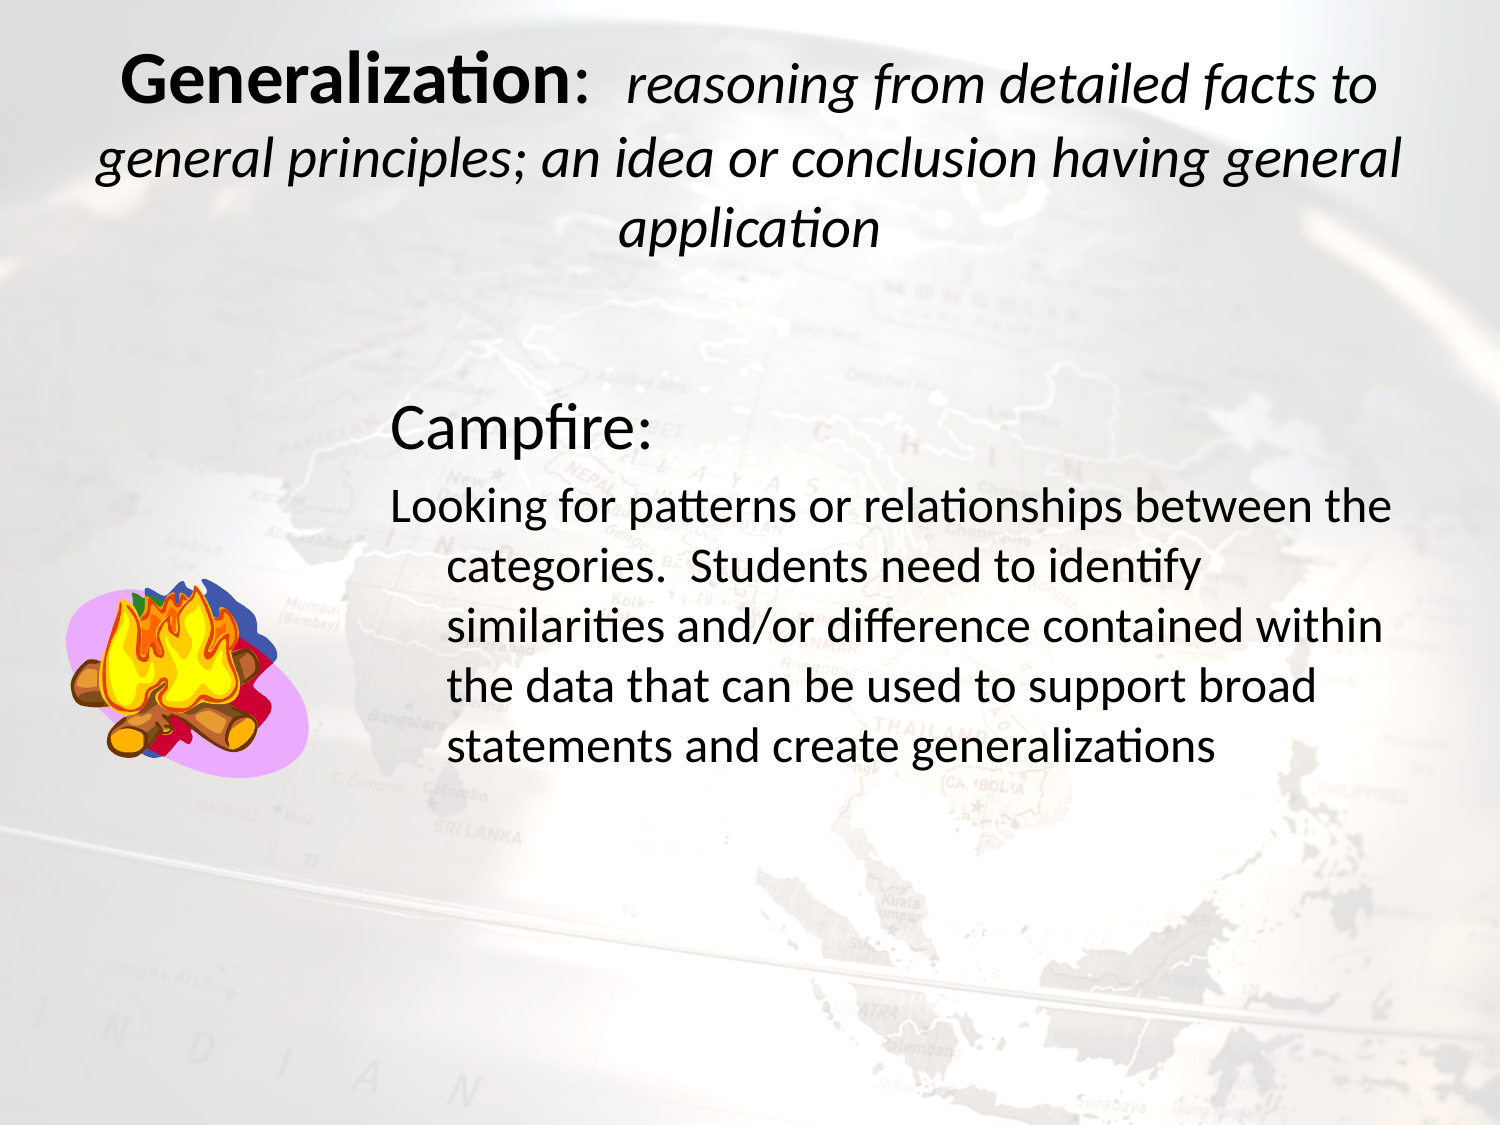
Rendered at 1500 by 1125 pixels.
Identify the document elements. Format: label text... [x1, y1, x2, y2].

title Generalization: reasoning from detailed facts to general principles; an idea or conclusion having general application [75, 50, 1425, 238]
picture [62, 574, 313, 782]
list Campfire: Looking for patterns or relationships between the categories. Students need to identify similarities and/or difference contained within the data that can be used to support broad statements and create generalizations [375, 375, 1425, 1100]
